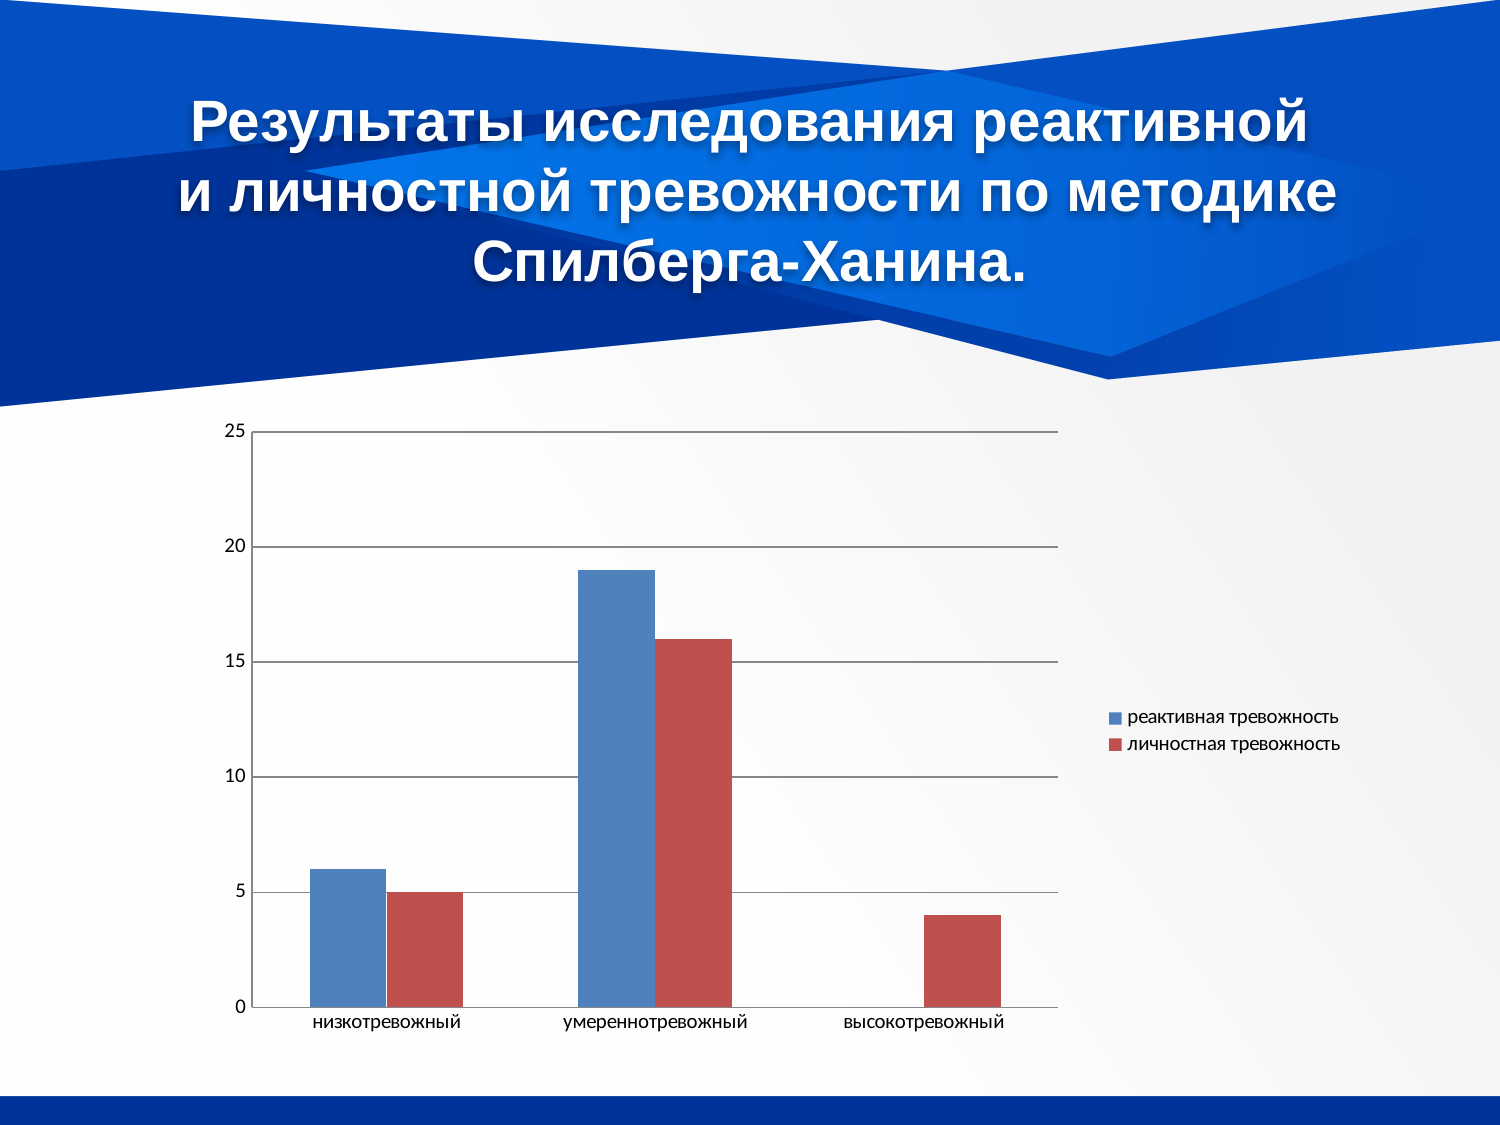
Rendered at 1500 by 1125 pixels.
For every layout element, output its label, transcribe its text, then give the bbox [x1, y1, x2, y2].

chart [198, 398, 1360, 1066]
picture [0, 0, 1500, 1125]
title Результаты исследования реактивной и личностной тревожности по методике Спилберга-Ханина. [75, 128, 1425, 317]
